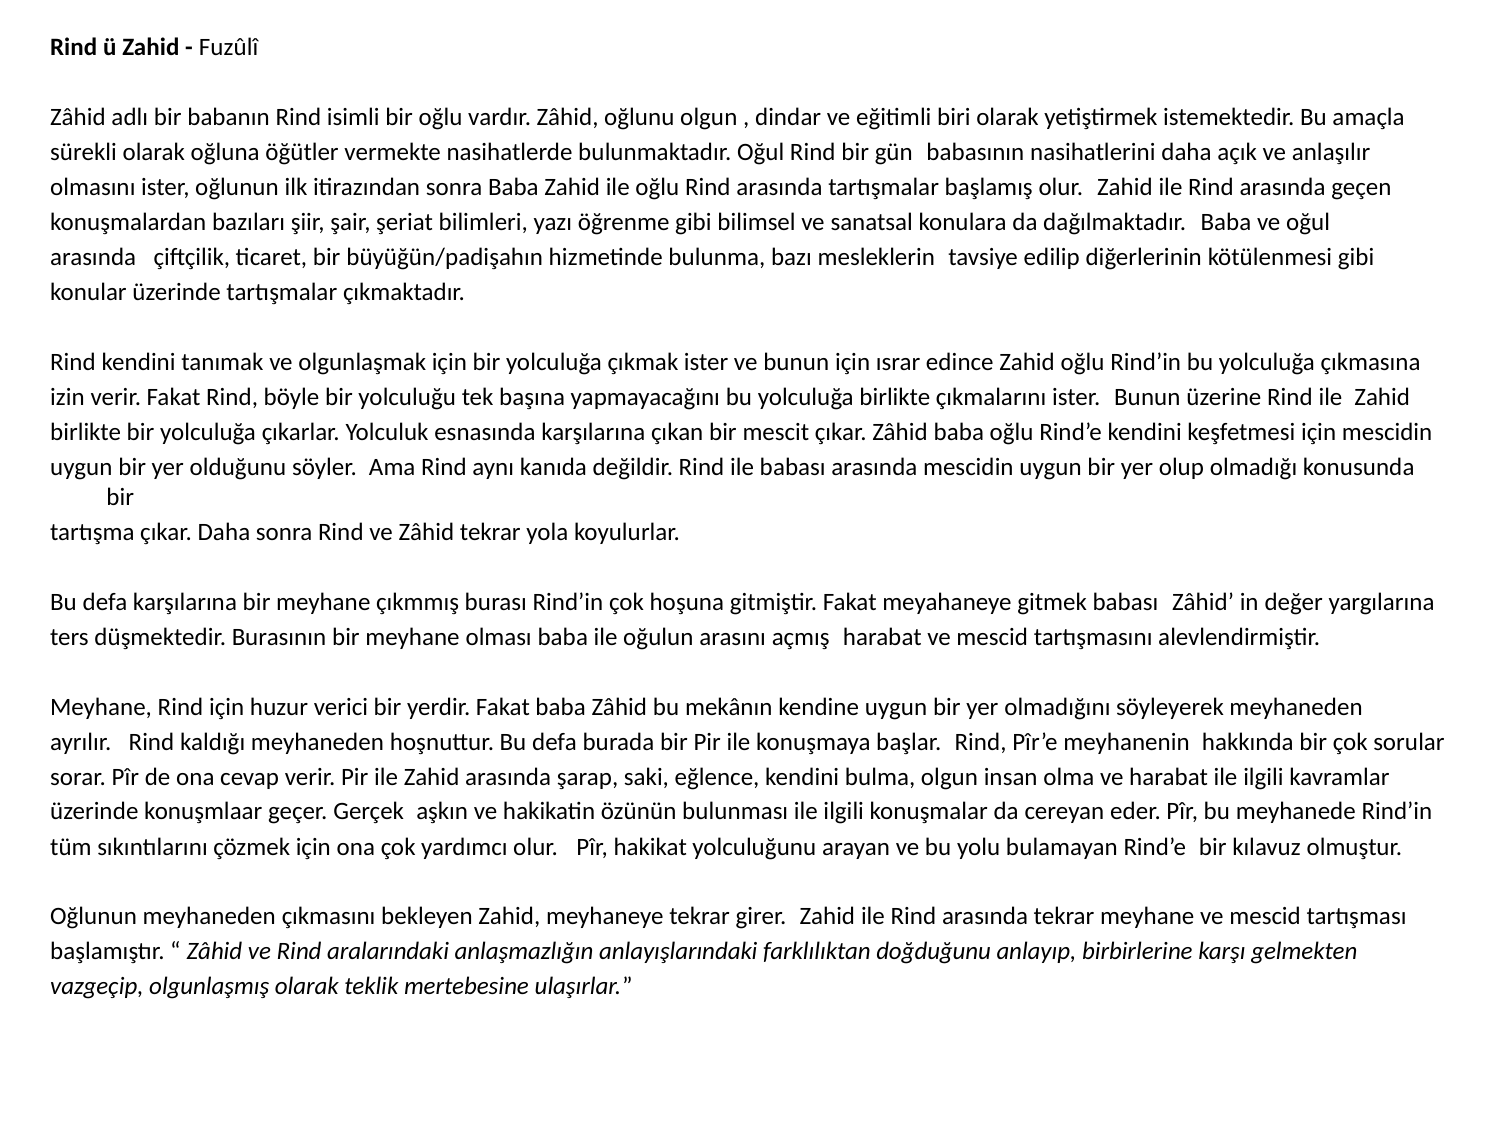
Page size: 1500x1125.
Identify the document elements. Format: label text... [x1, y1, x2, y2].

list Rind ü Zahid - Fuzûlî Zâhid adlı bir babanın Rind isimli bir oğlu vardır. Zâhid, oğlunu olgun , dindar ve eğitimli biri olarak yetiştirmek istemektedir. Bu amaçla sürekli olarak oğluna öğütler vermekte nasihatlerde bulunmaktadır. Oğul Rind bir gün babasının nasihatlerini daha açık ve anlaşılır olmasını ister, oğlunun ilk itirazından sonra Baba Zahid ile oğlu Rind arasında tartışmalar başlamış olur. Zahid ile Rind arasında geçen konuşmalardan bazıları şiir, şair, şeriat bilimleri, yazı öğrenme gibi bilimsel ve sanatsal konulara da dağılmaktadır. Baba ve oğul arasında çiftçilik, ticaret, bir büyüğün/padişahın hizmetinde bulunma, bazı mesleklerin tavsiye edilip diğerlerinin kötülenmesi gibi konular üzerinde tartışmalar çıkmaktadır. Rind kendini tanımak ve olgunlaşmak için bir yolculuğa çıkmak ister ve bunun için ısrar edince Zahid oğlu Rind’in bu yolculuğa çıkmasına izin verir. Fakat Rind, böyle bir yolculuğu tek başına yapmayacağını bu yolculuğa birlikte çıkmalarını ister. Bunun üzerine Rind ile Zahid birlikte bir yolculuğa çıkarlar. Yolculuk esnasında karşılarına çıkan bir mescit çıkar. Zâhid baba oğlu Rind’e kendini keşfetmesi için mescidin uygun bir yer olduğunu söyler. Ama Rind aynı kanıda değildir. Rind ile babası arasında mescidin uygun bir yer olup olmadığı konusunda bir tartışma çıkar. Daha sonra Rind ve Zâhid tekrar yola koyulurlar. Bu defa karşılarına bir meyhane çıkmmış burası Rind’in çok hoşuna gitmiştir. Fakat meyahaneye gitmek babası Zâhid’ in değer yargılarına ters düşmektedir. Burasının bir meyhane olması baba ile oğulun arasını açmış harabat ve mescid tartışmasını alevlendirmiştir. Meyhane, Rind için huzur verici bir yerdir. Fakat baba Zâhid bu mekânın kendine uygun bir yer olmadığını söyleyerek meyhaneden ayrılır. Rind kaldığı meyhaneden hoşnuttur. Bu defa burada bir Pir ile konuşmaya başlar. Rind, Pîr’e meyhanenin hakkında bir çok sorular sorar. Pîr de ona cevap verir. Pir ile Zahid arasında şarap, saki, eğlence, kendini bulma, olgun insan olma ve harabat ile ilgili kavramlar üzerinde konuşmlaar geçer. Gerçek aşkın ve hakikatin özünün bulunması ile ilgili konuşmalar da cereyan eder. Pîr, bu meyhanede Rind’in tüm sıkıntılarını çözmek için ona çok yardımcı olur. Pîr, hakikat yolculuğunu arayan ve bu yolu bulamayan Rind’e bir kılavuz olmuştur. Oğlunun meyhaneden çıkmasını bekleyen Zahid, meyhaneye tekrar girer. Zahid ile Rind arasında tekrar meyhane ve mescid tartışması başlamıştır. “ Zâhid ve Rind aralarındaki anlaşmazlığın anlayışlarındaki farklılıktan doğduğunu anlayıp, birbirlerine karşı gelmekten vazgeçip, olgunlaşmış olarak teklik mertebesine ulaşırlar.” [35, 23, 1465, 1102]
